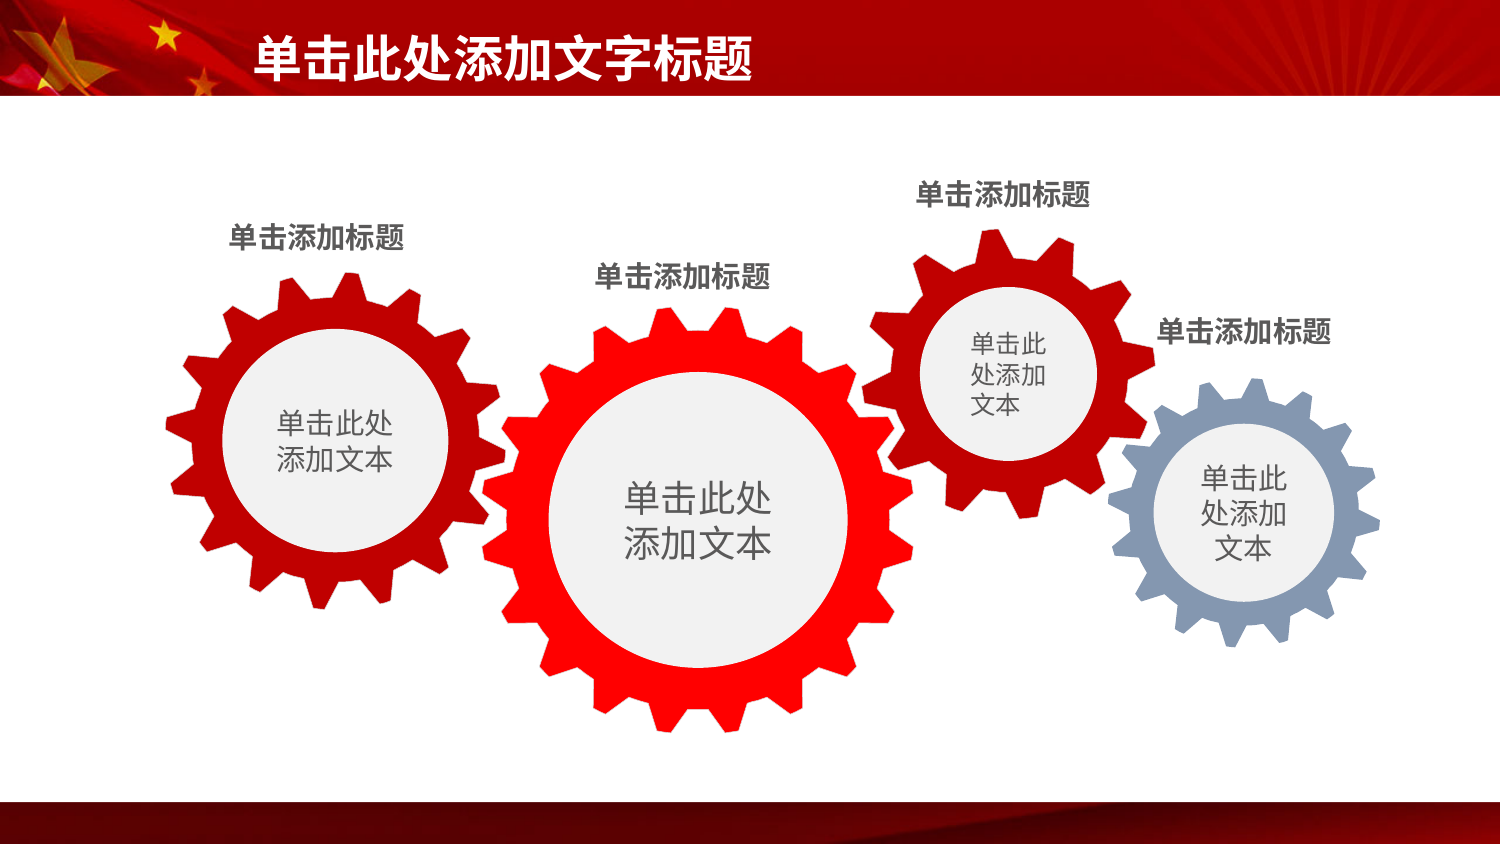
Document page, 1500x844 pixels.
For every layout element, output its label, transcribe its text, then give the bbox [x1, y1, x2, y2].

picture [0, 0, 1500, 95]
text_box 单击添加标题 [861, 168, 1146, 219]
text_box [481, 307, 914, 733]
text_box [1107, 378, 1380, 648]
text_box 单击添加标题 [541, 250, 825, 301]
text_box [861, 228, 1156, 520]
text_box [165, 272, 506, 610]
text_box 单击添加标题 [174, 212, 459, 263]
text_box 单击添加标题 [1156, 305, 1368, 356]
picture [0, 803, 1500, 844]
